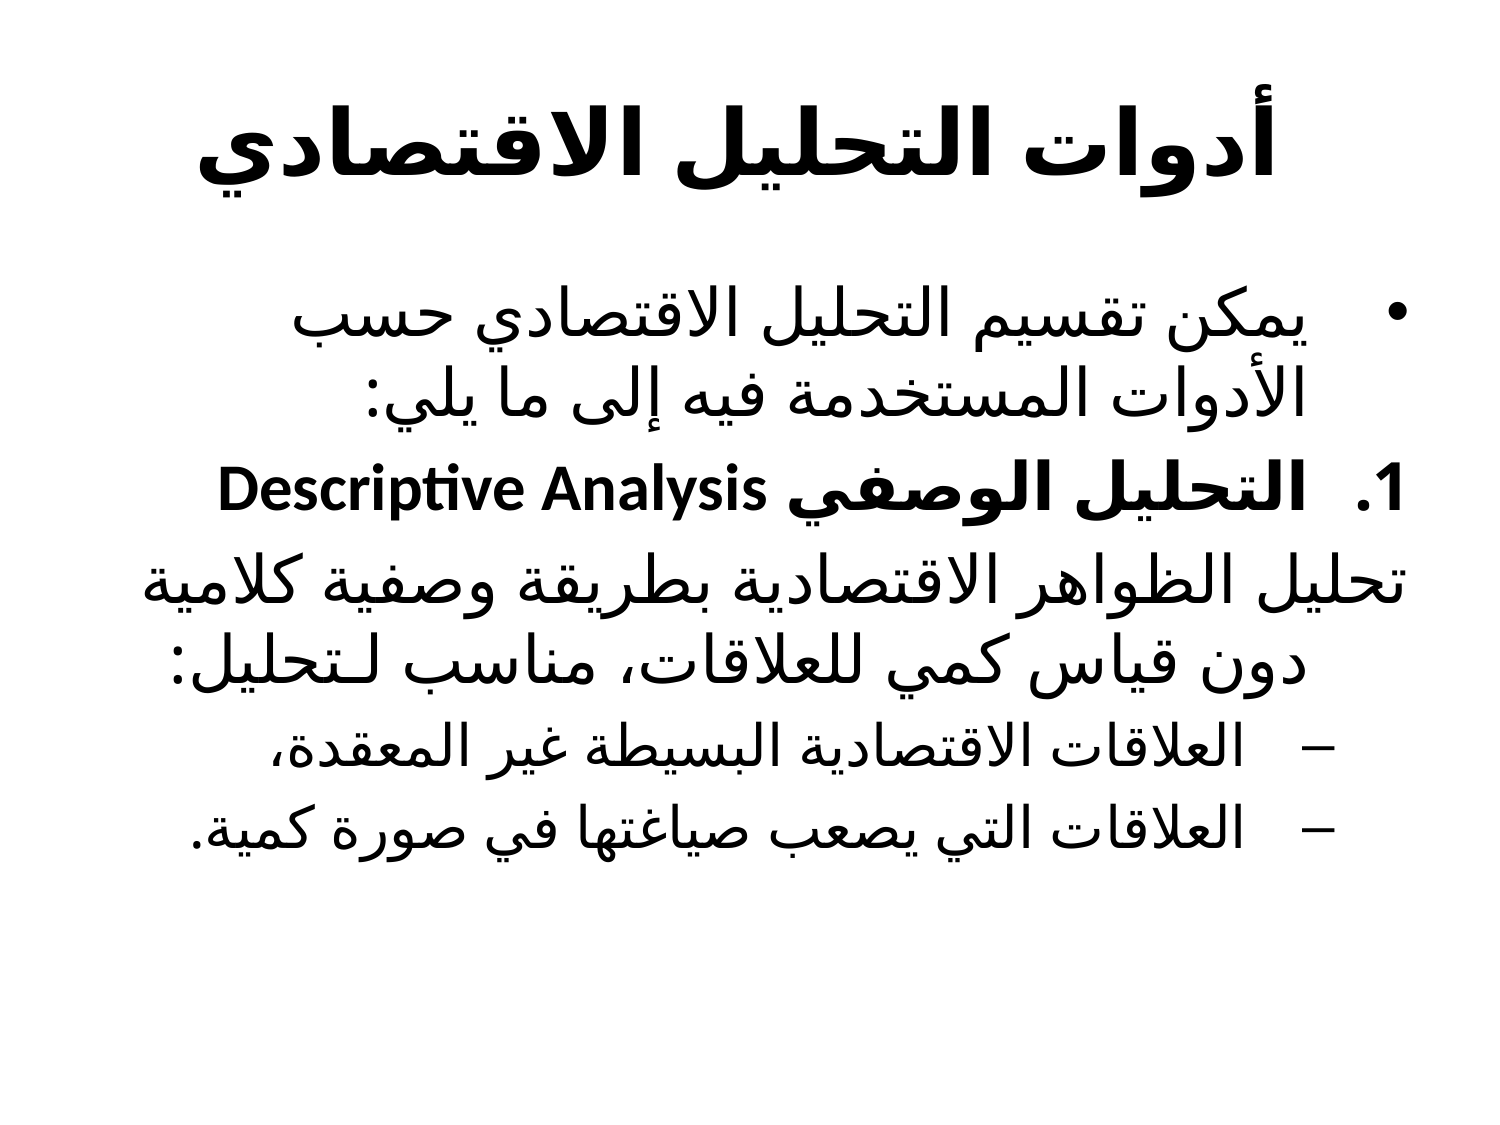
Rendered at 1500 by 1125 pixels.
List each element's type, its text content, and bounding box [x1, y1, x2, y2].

list يمكن تقسيم التحليل الاقتصادي حسب الأدوات المستخدمة فيه إلى ما يلي: التحليل الوصفي Descriptive Analysis تحليل الظواهر الاقتصادية بطريقة وصفية كلامية دون قياس كمي للعلاقات، مناسب لـتحليل: العلاقات الاقتصادية البسيطة غير المعقدة، العلاقات التي يصعب صياغتها في صورة كمية. [75, 262, 1425, 1005]
title أدوات التحليل الاقتصادي [75, 45, 1425, 233]
